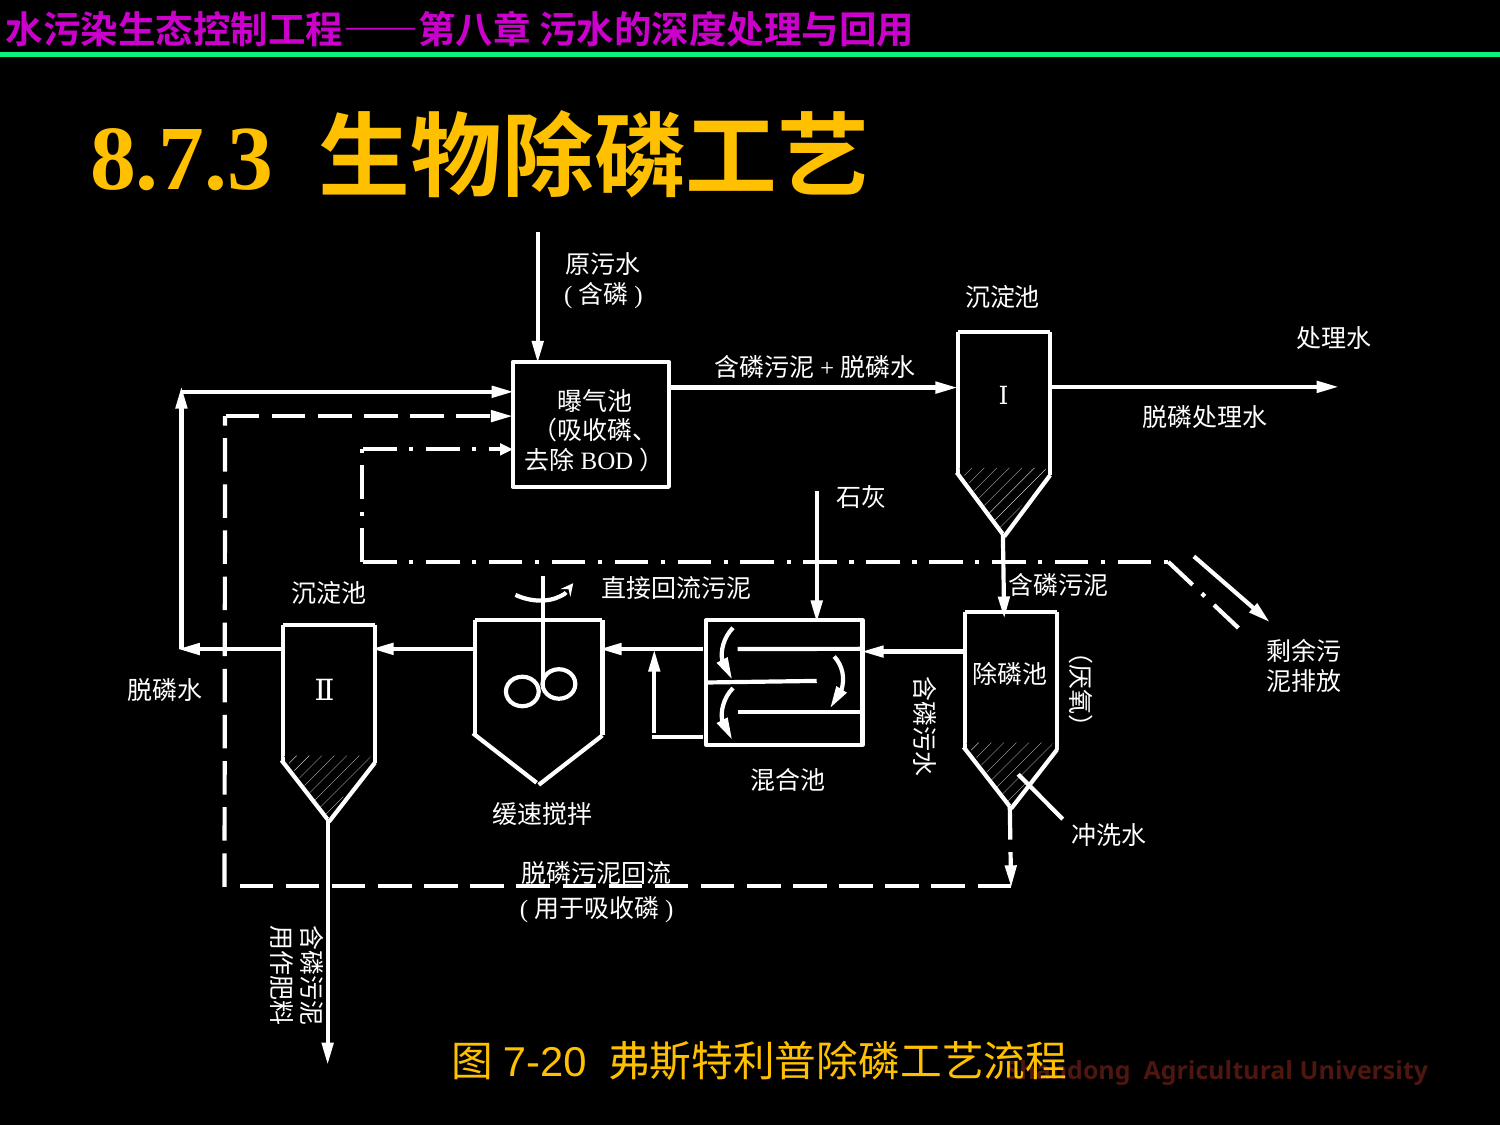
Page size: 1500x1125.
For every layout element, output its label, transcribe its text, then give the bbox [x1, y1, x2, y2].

title 8.7.3 生物除磷工艺 [75, 59, 1425, 248]
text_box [111, 231, 1388, 1093]
